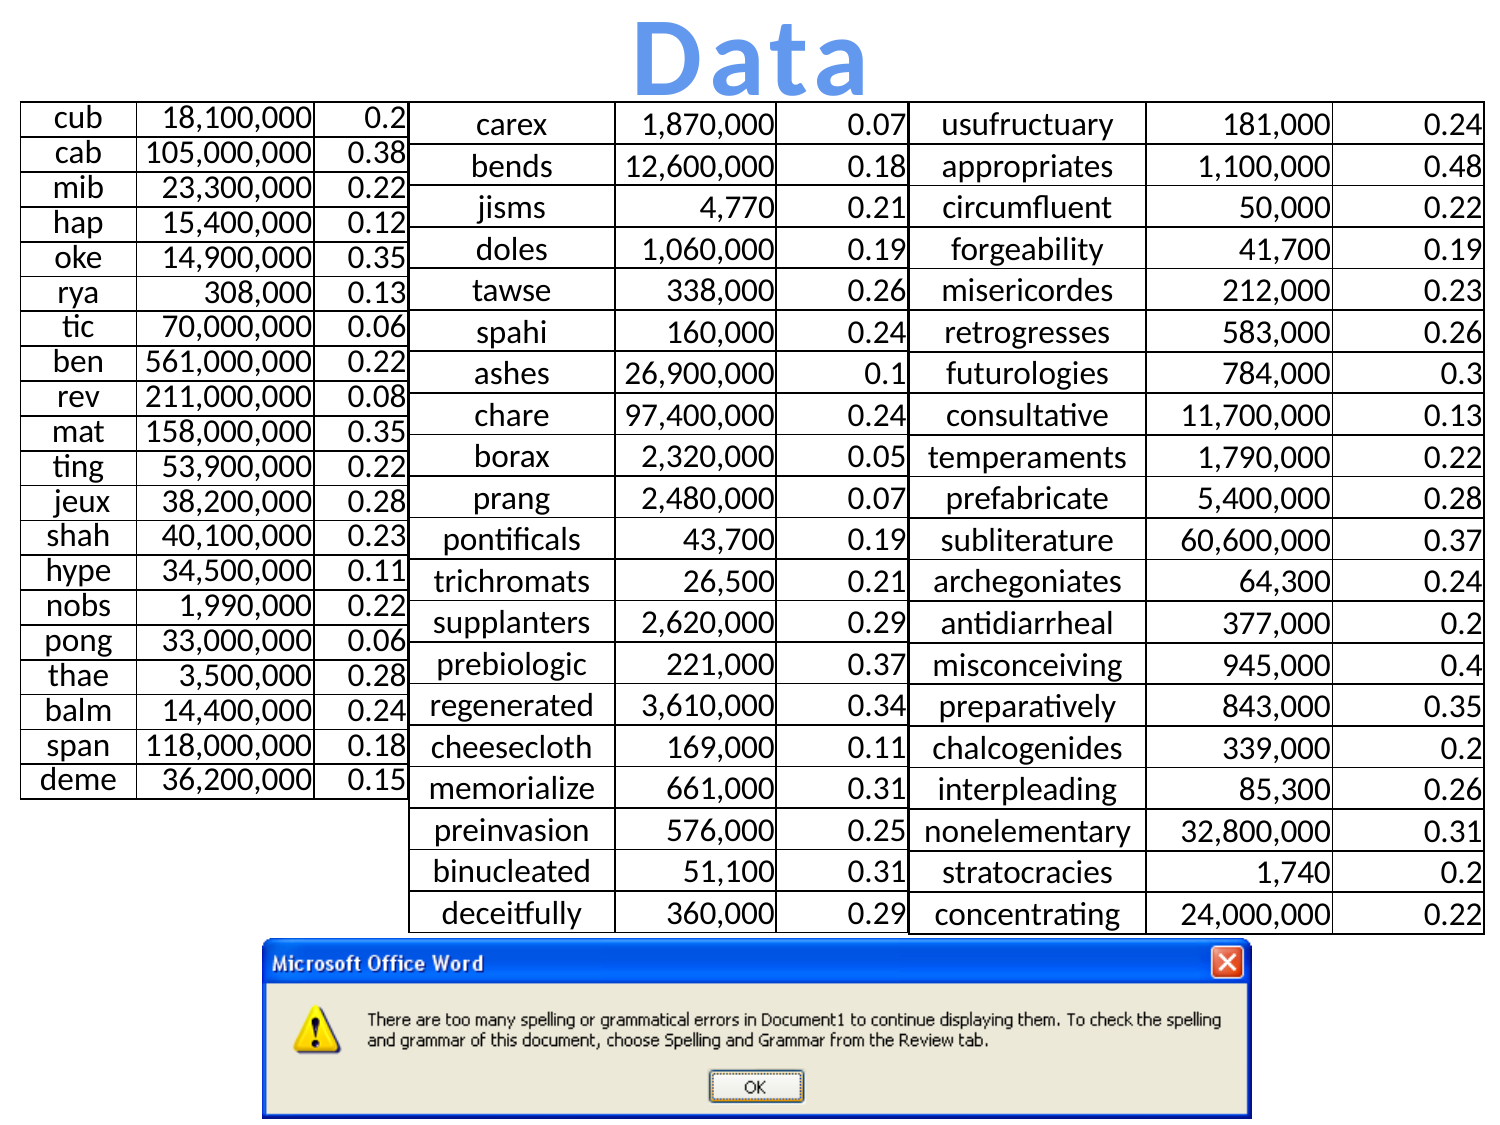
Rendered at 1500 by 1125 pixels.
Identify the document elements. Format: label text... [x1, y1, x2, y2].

table_cell 2,480,000 [616, 477, 775, 517]
table_cell 221,000 [616, 643, 775, 683]
table_cell hap [21, 208, 136, 241]
table_cell 0.22 [1333, 893, 1483, 933]
table_cell 2,620,000 [616, 601, 775, 641]
table_cell 26,500 [616, 560, 775, 600]
table_cell preinvasion [410, 809, 614, 849]
table_cell stratocracies [910, 852, 1145, 891]
table_cell 0.26 [777, 269, 907, 309]
table_cell 0.24 [315, 695, 407, 729]
table_cell 41,700 [1147, 228, 1332, 268]
table_cell 561,000,000 [137, 347, 313, 380]
table_cell 1,990,000 [137, 591, 313, 624]
table_cell 0.37 [1333, 519, 1483, 559]
table_cell 945,000 [1147, 644, 1332, 683]
table_cell 43,700 [616, 518, 775, 558]
table_cell thae [21, 661, 136, 694]
table_cell prebiologic [410, 643, 614, 683]
table_cell 377,000 [1147, 602, 1332, 642]
table_cell 0.22 [1333, 186, 1483, 226]
table_cell 0.22 [1333, 436, 1483, 476]
table_cell 53,900,000 [137, 452, 313, 485]
table_cell futurologies [910, 353, 1145, 392]
table_cell 0.26 [1333, 311, 1483, 351]
table_cell spahi [410, 311, 614, 350]
table_header 0.07 [777, 103, 907, 143]
table_cell 160,000 [616, 311, 775, 350]
table_cell pontificals [410, 518, 614, 558]
table_cell 308,000 [137, 277, 313, 310]
table_cell 158,000,000 [137, 417, 313, 450]
table_cell 0.29 [777, 601, 907, 641]
table_cell 51,100 [616, 850, 775, 890]
table_cell mat [21, 417, 136, 450]
table_cell 843,000 [1147, 685, 1332, 725]
table_cell 0.19 [1333, 228, 1483, 268]
table_cell preparatively [910, 685, 1145, 725]
table_cell regenerated [410, 684, 614, 724]
table_header carex [410, 103, 614, 143]
table_cell 0.22 [315, 452, 407, 485]
table_cell 0.22 [315, 347, 407, 380]
table_cell 64,300 [1147, 560, 1332, 600]
table_header 0.2 [315, 103, 407, 136]
table_cell 24,000,000 [1147, 893, 1332, 933]
table_cell 105,000,000 [137, 138, 313, 171]
table_cell 0.06 [315, 312, 407, 345]
table_cell hype [21, 556, 136, 589]
table_cell 0.35 [315, 417, 407, 450]
table_cell ben [21, 347, 136, 380]
table_cell deme [21, 765, 136, 798]
table_cell ashes [410, 352, 614, 392]
table_header cub [21, 103, 136, 136]
table_cell 4,770 [616, 186, 775, 226]
table_cell 0.12 [315, 208, 407, 241]
table_cell 14,400,000 [137, 695, 313, 729]
table_cell 0.2 [1333, 602, 1483, 642]
table_cell 23,300,000 [137, 173, 313, 206]
table_cell 0.23 [315, 521, 407, 554]
table_cell 0.13 [1333, 394, 1483, 434]
table_cell 40,100,000 [137, 521, 313, 554]
table_cell 0.28 [1333, 477, 1483, 517]
text_box Data [616, 0, 885, 125]
table_cell oke [21, 243, 136, 276]
table_cell borax [410, 435, 614, 475]
table_cell 97,400,000 [616, 394, 775, 434]
table_cell 0.24 [777, 311, 907, 350]
table_cell 70,000,000 [137, 312, 313, 345]
table_cell 339,000 [1147, 727, 1332, 767]
picture [262, 938, 1252, 1119]
table_cell 0.11 [777, 726, 907, 766]
table_cell rya [21, 277, 136, 310]
table_cell doles [410, 228, 614, 267]
table_cell 36,200,000 [137, 765, 313, 798]
table_cell shah [21, 521, 136, 554]
table_cell 0.28 [315, 661, 407, 694]
table_cell 1,100,000 [1147, 145, 1332, 185]
table_cell 15,400,000 [137, 208, 313, 241]
table_cell 26,900,000 [616, 352, 775, 392]
table_cell deceitfully [410, 892, 614, 932]
table_cell 1,740 [1147, 852, 1332, 891]
table_cell 0.22 [315, 173, 407, 206]
table_cell 1,790,000 [1147, 436, 1332, 476]
table_cell 0.21 [777, 560, 907, 600]
table_header usufructuary [910, 103, 1145, 143]
table_cell 784,000 [1147, 353, 1332, 392]
table_cell 0.1 [777, 352, 907, 392]
table_cell nobs [21, 591, 136, 624]
table_cell 0.23 [1333, 269, 1483, 309]
table_cell concentrating [910, 893, 1145, 933]
table_cell 38,200,000 [137, 486, 313, 520]
table_cell 0.35 [315, 243, 407, 276]
table_cell balm [21, 695, 136, 729]
table_cell 50,000 [1147, 186, 1332, 226]
table_cell trichromats [410, 560, 614, 600]
table_cell 0.3 [1333, 353, 1483, 392]
table_cell 0.06 [315, 626, 407, 659]
table_cell mib [21, 173, 136, 206]
table_cell 338,000 [616, 269, 775, 309]
table_cell 583,000 [1147, 311, 1332, 351]
table_cell chare [410, 394, 614, 434]
table_header 18,100,000 [137, 103, 313, 136]
table_cell 3,500,000 [137, 661, 313, 694]
table_cell 33,000,000 [137, 626, 313, 659]
table_cell consultative [910, 394, 1145, 434]
table_cell 0.29 [777, 892, 907, 932]
table_cell bends [410, 145, 614, 184]
table_cell 0.24 [1333, 560, 1483, 600]
table_header 1,870,000 [616, 125, 775, 143]
table_cell pong [21, 626, 136, 659]
table_cell ting [21, 452, 136, 485]
table_cell cab [21, 138, 136, 171]
table_cell tawse [410, 269, 614, 309]
table_cell 360,000 [616, 892, 775, 932]
table_cell 0.48 [1333, 145, 1483, 185]
table_cell 0.22 [315, 591, 407, 624]
table_cell misconceiving [910, 644, 1145, 683]
table_cell nonelementary [910, 810, 1145, 850]
table_cell 0.2 [1333, 852, 1483, 891]
table_cell appropriates [910, 145, 1145, 185]
table_cell 576,000 [616, 809, 775, 849]
table_cell interpleading [910, 768, 1145, 808]
table_cell supplanters [410, 601, 614, 641]
table_cell 32,800,000 [1147, 810, 1332, 850]
table_cell circumfluent [910, 186, 1145, 226]
table_cell memorialize [410, 767, 614, 807]
table_cell archegoniates [910, 560, 1145, 600]
table_cell 0.05 [777, 435, 907, 475]
table_cell 211,000,000 [137, 382, 313, 415]
table_cell 0.2 [1333, 727, 1483, 767]
table_cell subliterature [910, 519, 1145, 559]
table_cell 60,600,000 [1147, 519, 1332, 559]
table_cell 0.07 [777, 477, 907, 517]
table_cell binucleated [410, 850, 614, 890]
table_cell misericordes [910, 269, 1145, 309]
table_cell 0.34 [777, 684, 907, 724]
table_cell 0.35 [1333, 685, 1483, 725]
table_cell 661,000 [616, 767, 775, 807]
table_cell 0.24 [777, 394, 907, 434]
table_cell cheesecloth [410, 726, 614, 766]
table_cell rev [21, 382, 136, 415]
table_cell temperaments [910, 436, 1145, 476]
table_cell 34,500,000 [137, 556, 313, 589]
table_cell 0.18 [777, 145, 907, 184]
table_cell 0.31 [1333, 810, 1483, 850]
table_cell 0.13 [315, 277, 407, 310]
table_cell forgeability [910, 228, 1145, 268]
table_cell 85,300 [1147, 768, 1332, 808]
table_cell span [21, 730, 136, 763]
table_cell 0.37 [777, 643, 907, 683]
table_cell retrogresses [910, 311, 1145, 351]
table_cell 0.08 [315, 382, 407, 415]
table_cell 0.28 [315, 486, 407, 520]
table_cell chalcogenides [910, 727, 1145, 767]
table_cell 2,320,000 [616, 435, 775, 475]
table_cell 1,060,000 [616, 228, 775, 267]
table_cell 0.31 [777, 767, 907, 807]
table_cell prefabricate [910, 477, 1145, 517]
table_cell 0.26 [1333, 768, 1483, 808]
table_header 0.24 [1333, 103, 1483, 143]
table_cell 0.19 [777, 518, 907, 558]
table_cell 11,700,000 [1147, 394, 1332, 434]
table_cell 12,600,000 [616, 145, 775, 184]
table_cell 0.21 [777, 186, 907, 226]
table_cell 0.31 [777, 850, 907, 890]
table_cell tic [21, 312, 136, 345]
table_cell antidiarrheal [910, 602, 1145, 642]
table_cell 0.18 [315, 730, 407, 763]
table_cell 212,000 [1147, 269, 1332, 309]
table_cell 5,400,000 [1147, 477, 1332, 517]
table_cell jeux [21, 486, 136, 520]
table_cell 0.4 [1333, 644, 1483, 683]
table_cell 0.15 [315, 765, 407, 798]
table_cell 169,000 [616, 726, 775, 766]
table_header 181,000 [1147, 103, 1332, 143]
table_cell 118,000,000 [137, 730, 313, 763]
table_cell 0.19 [777, 228, 907, 267]
table_cell 14,900,000 [137, 243, 313, 276]
table_cell 0.38 [315, 138, 407, 171]
table_cell 0.25 [777, 809, 907, 849]
table_cell jisms [410, 186, 614, 226]
table_cell prang [410, 477, 614, 517]
table_cell 3,610,000 [616, 684, 775, 724]
table_cell 0.11 [315, 556, 407, 589]
